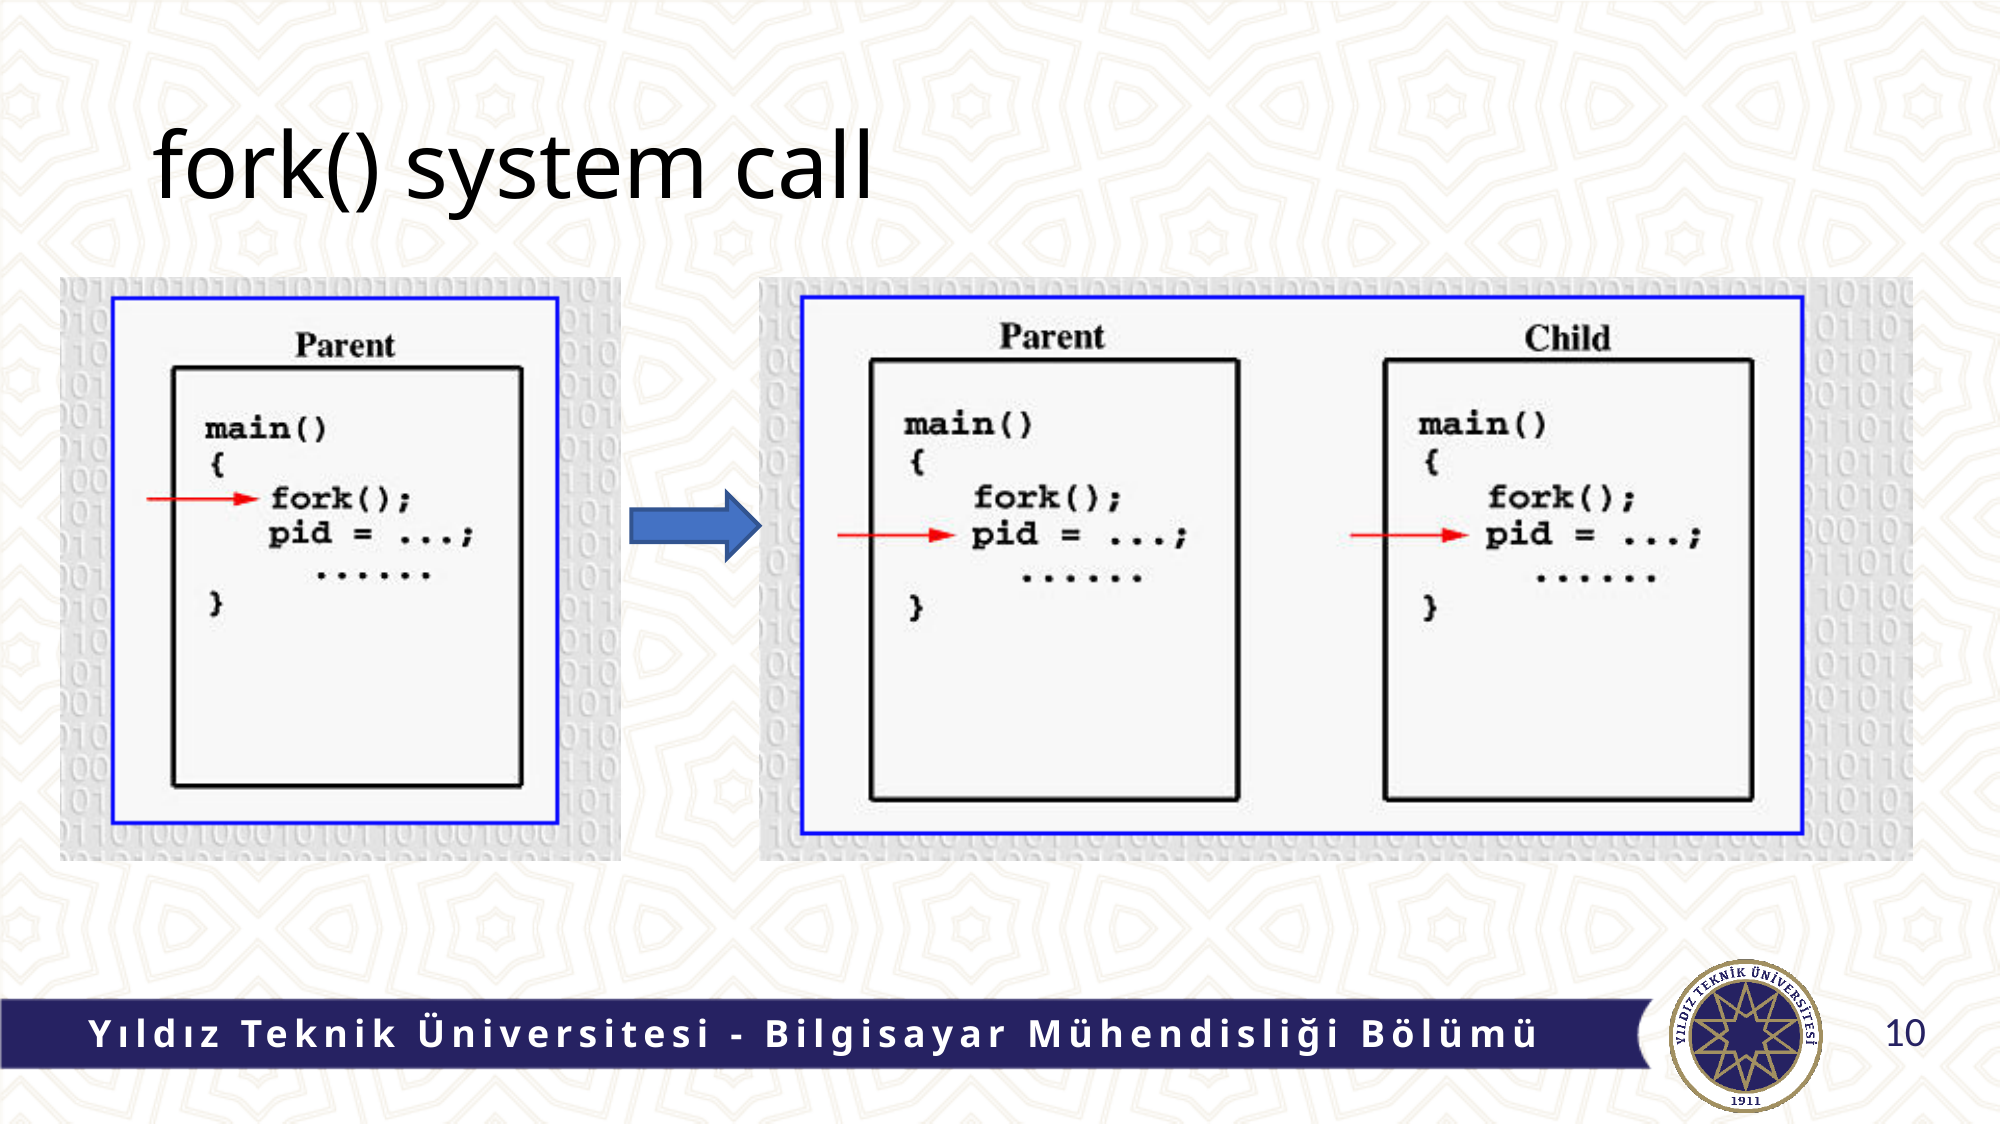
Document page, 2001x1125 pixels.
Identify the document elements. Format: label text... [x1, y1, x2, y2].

text_box 10 [1827, 1000, 1983, 1060]
text_box [629, 488, 754, 564]
text_box Yıldız Teknik Üniversitesi - Bilgisayar Mühendisliği Bölümü [0, 997, 1627, 1069]
picture [0, 0, 2000, 1125]
text_box fork() system call [137, 59, 1863, 278]
